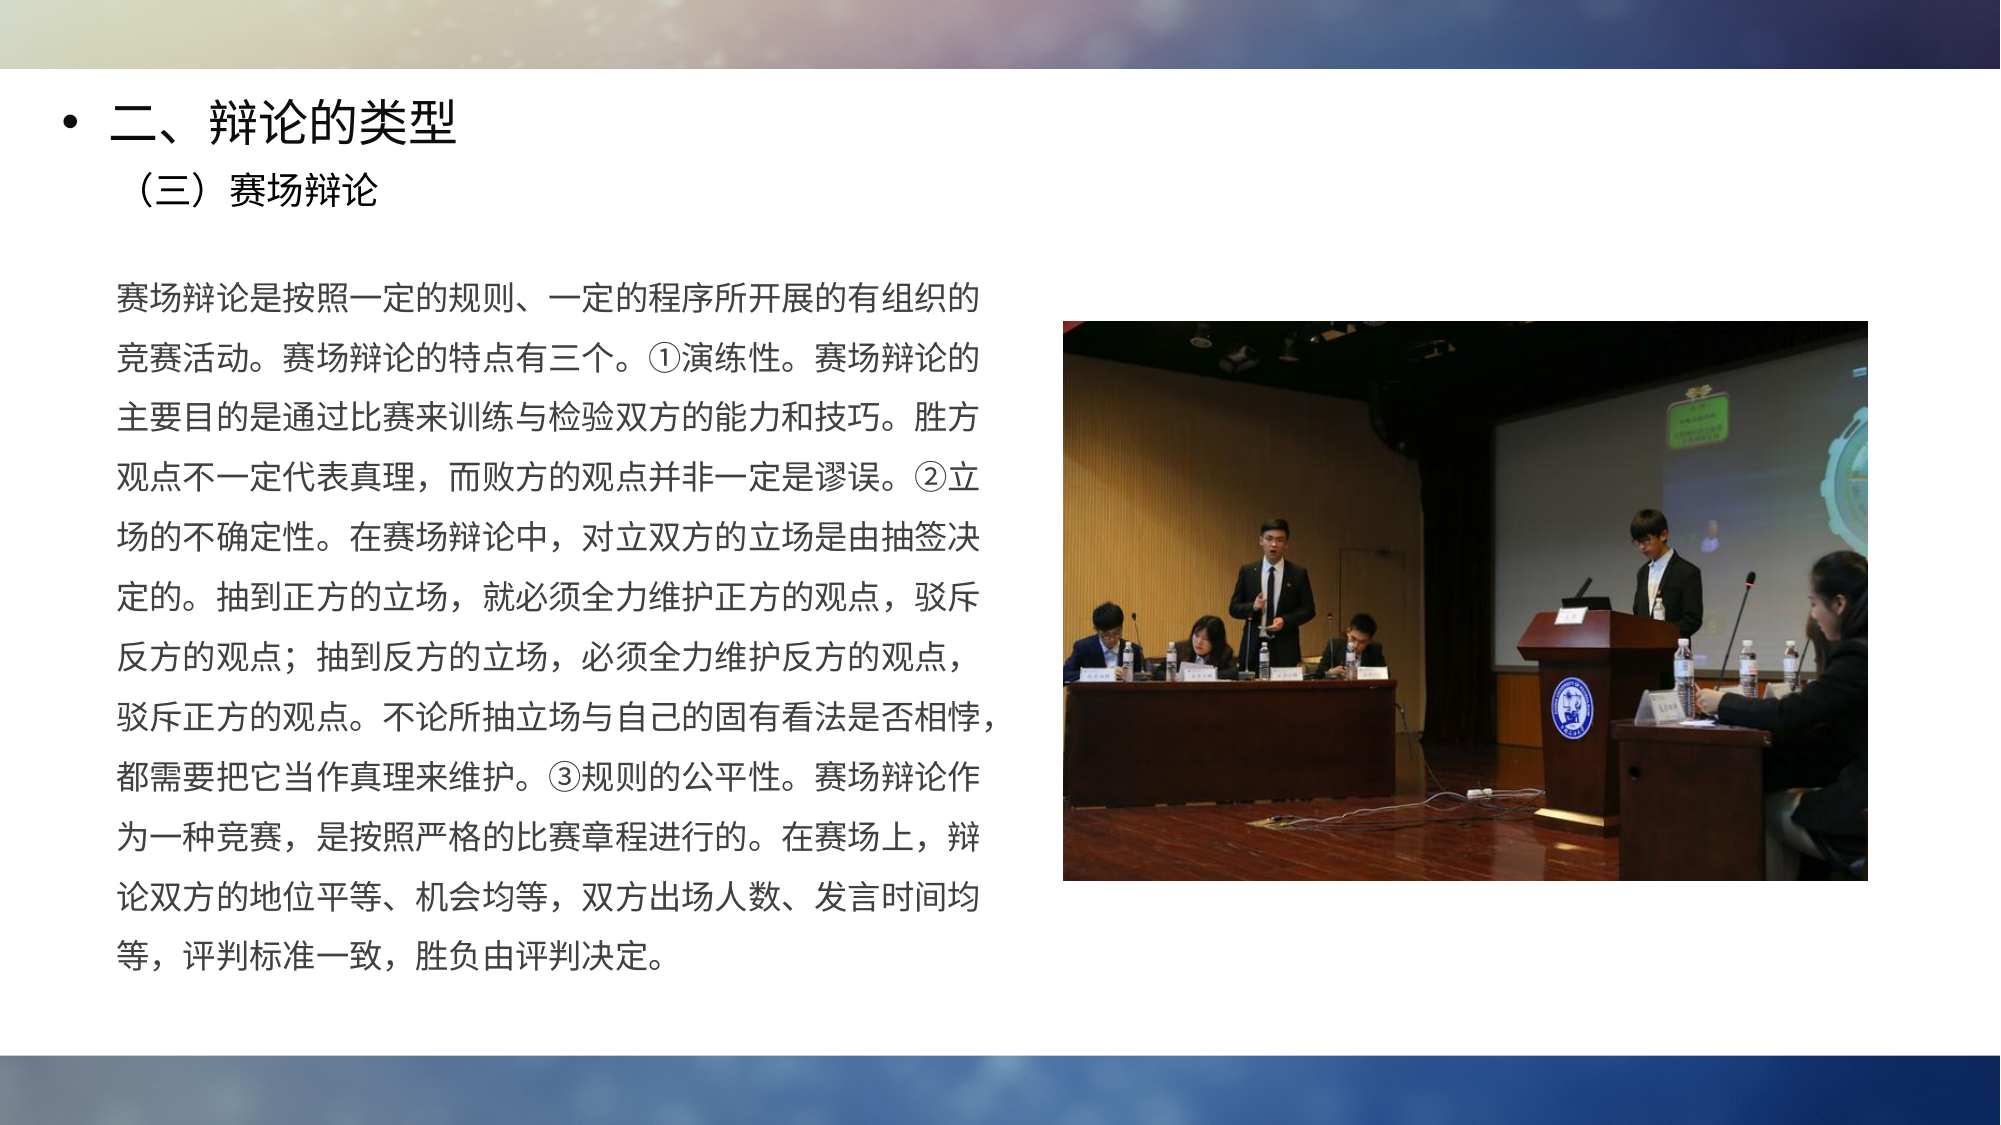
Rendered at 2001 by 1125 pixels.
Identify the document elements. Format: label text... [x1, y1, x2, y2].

text_box 赛场辩论是按照一定的规则、一定的程序所开展的有组织的竞赛活动。赛场辩论的特点有三个。①演练性。赛场辩论的主要目的是通过比赛来训练与检验双方的能力和技巧。胜方观点不一定代表真理，而败方的观点并非一定是谬误。②立场的不确定性。在赛场辩论中，对立双方的立场是由抽签决定的。抽到正方的立场，就必须全力维护正方的观点，驳斥反方的观点；抽到反方的立场，必须全力维护反方的观点，驳斥正方的观点。不论所抽立场与自己的固有看法是否相悖，都需要把它当作真理来维护。③规则的公平性。赛场辩论作为一种竞赛，是按照严格的比赛章程进行的。在赛场上，辩论双方的地位平等、机会均等，双方出场人数、发言时间均等，评判标准一致，胜负由评判决定。 [101, 249, 1000, 983]
picture [0, 1056, 2000, 1125]
picture [0, 0, 2000, 69]
text_box 二、辩论的类型 [46, 84, 570, 160]
text_box （三）赛场辩论 [101, 159, 395, 220]
picture [1063, 321, 1868, 881]
